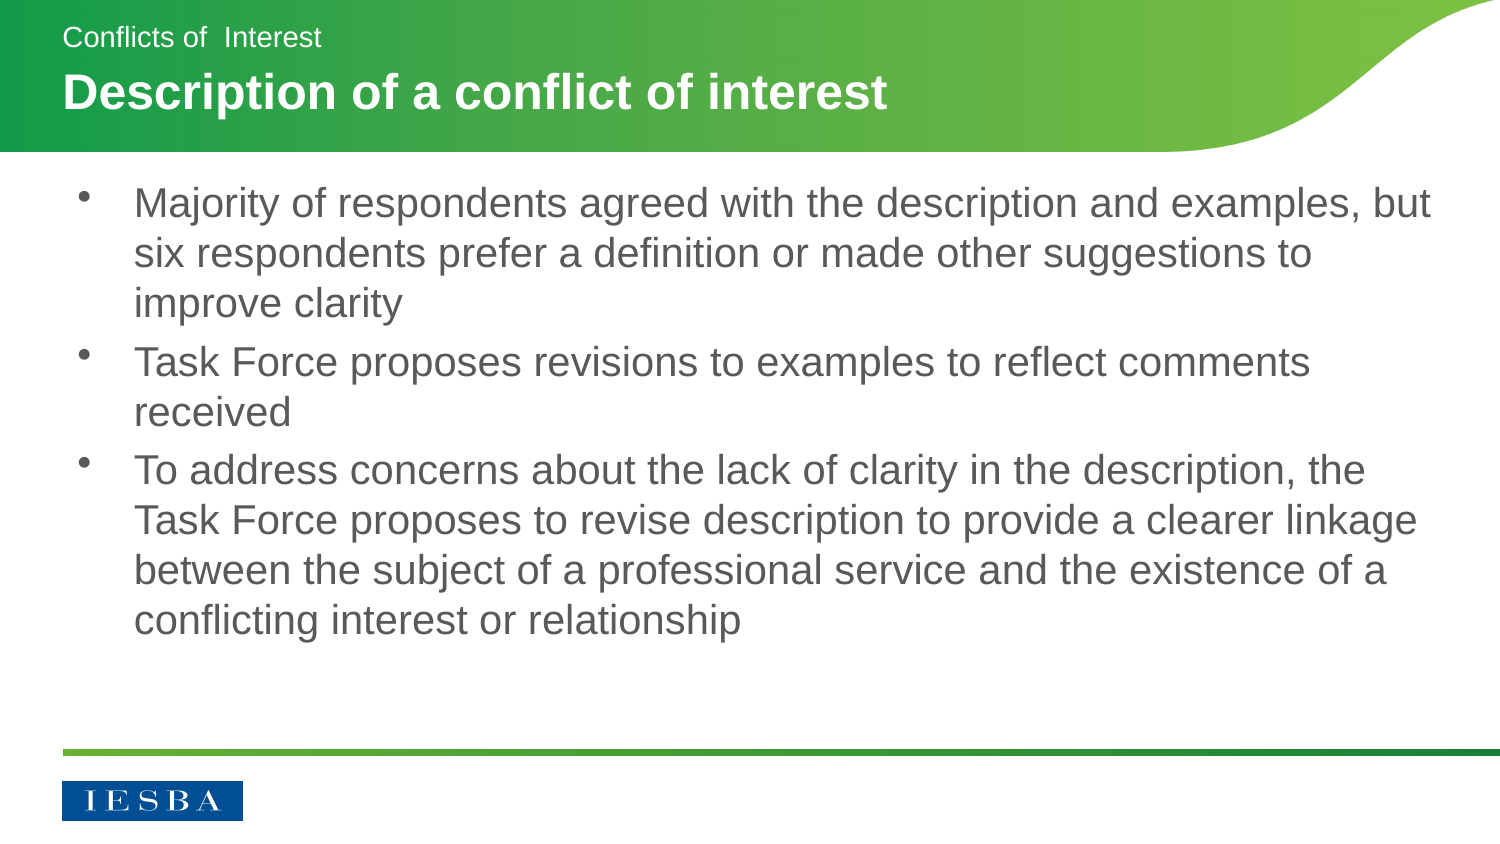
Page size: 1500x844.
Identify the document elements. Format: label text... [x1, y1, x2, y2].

picture [62, 781, 243, 821]
title Description of a conflict of interest [62, 56, 1300, 122]
list Majority of respondents agreed with the description and examples, but six respondents prefer a definition or made other suggestions to improve clarity Task Force proposes revisions to examples to reflect comments received To address concerns about the lack of clarity in the description, the Task Force proposes to revise description to provide a clearer linkage between the subject of a professional service and the existence of a conflicting interest or relationship [62, 168, 1450, 676]
picture [0, 0, 1497, 152]
subtitle Conflicts of Interest [62, 18, 500, 47]
